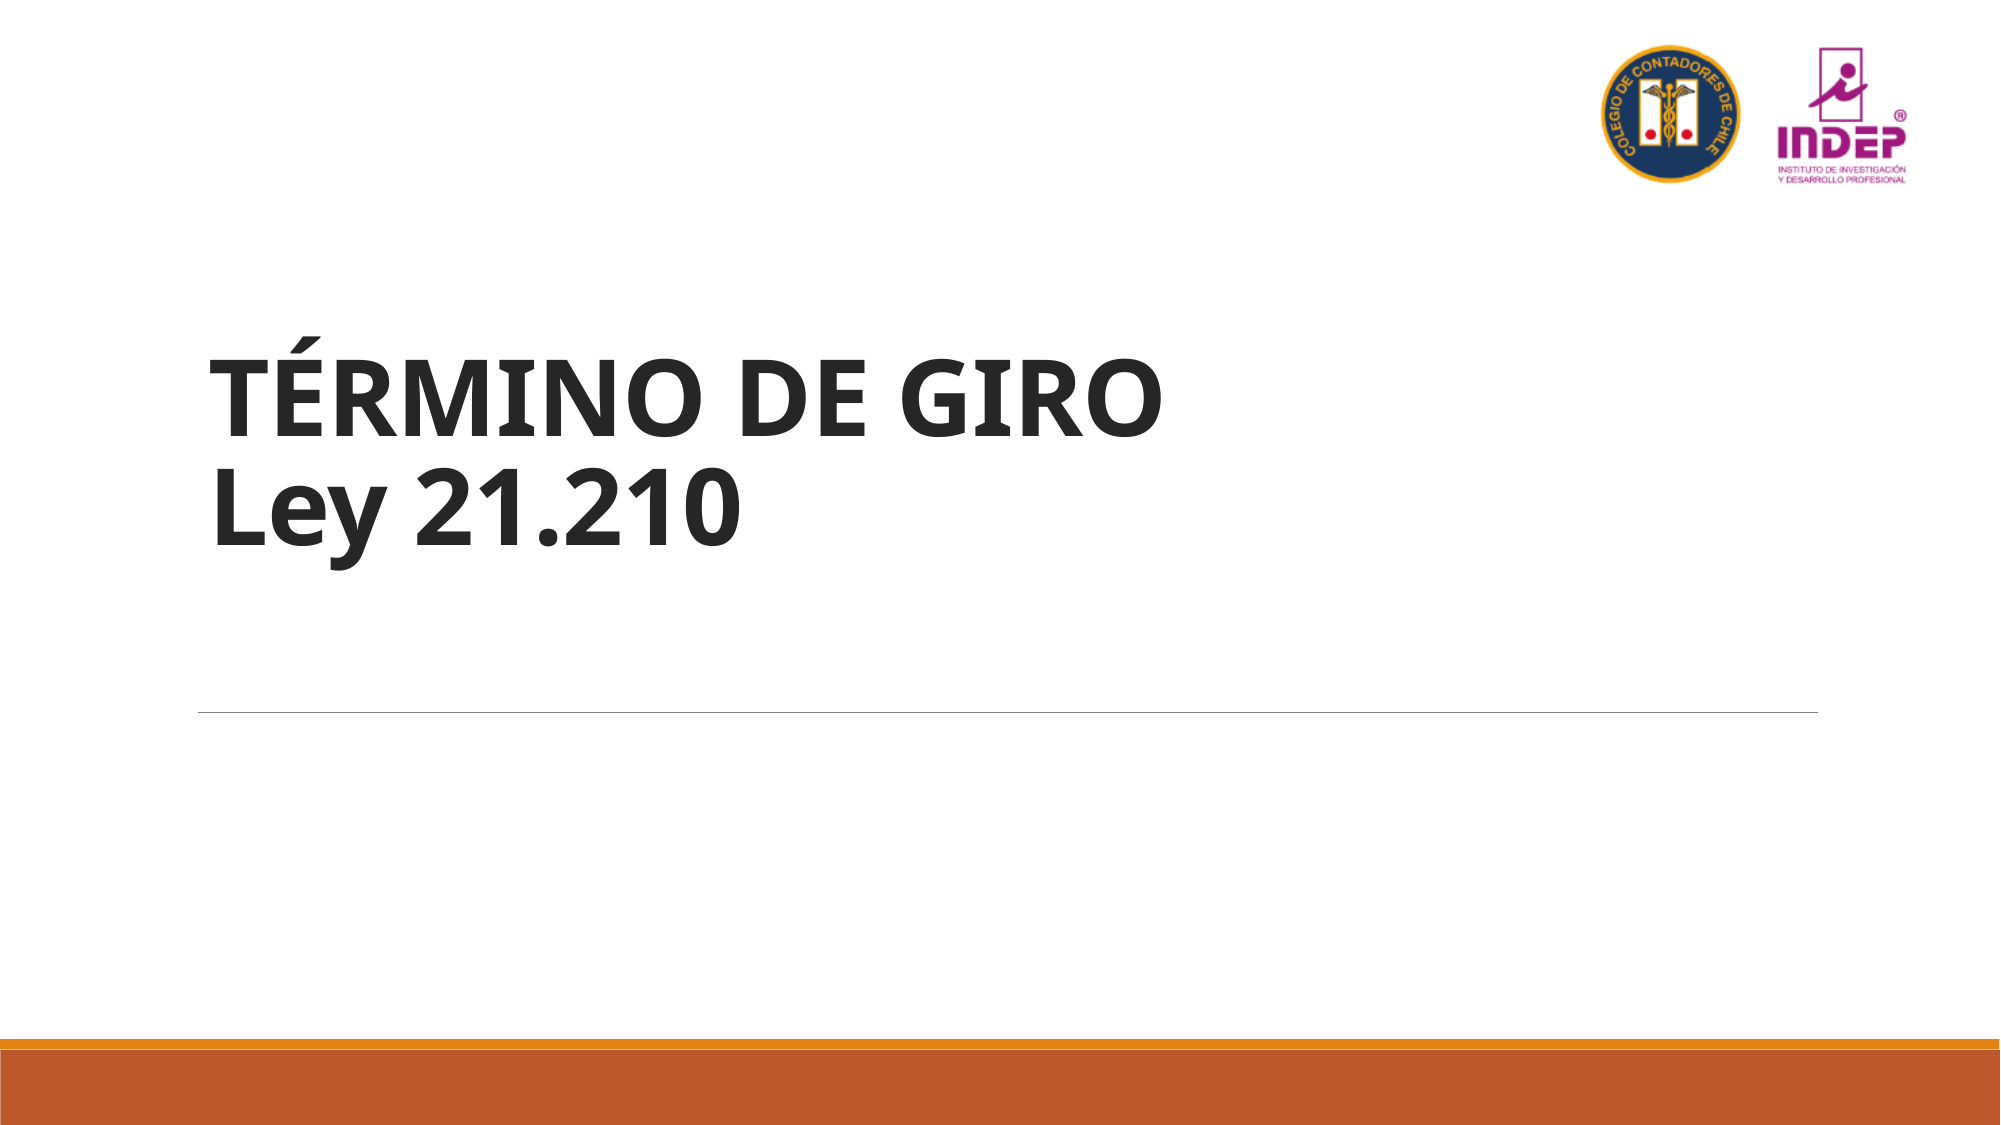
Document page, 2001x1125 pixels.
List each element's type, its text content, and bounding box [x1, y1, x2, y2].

picture [1598, 37, 1921, 198]
title TÉRMINO DE GIRO Ley 21.210 [193, 117, 1829, 575]
